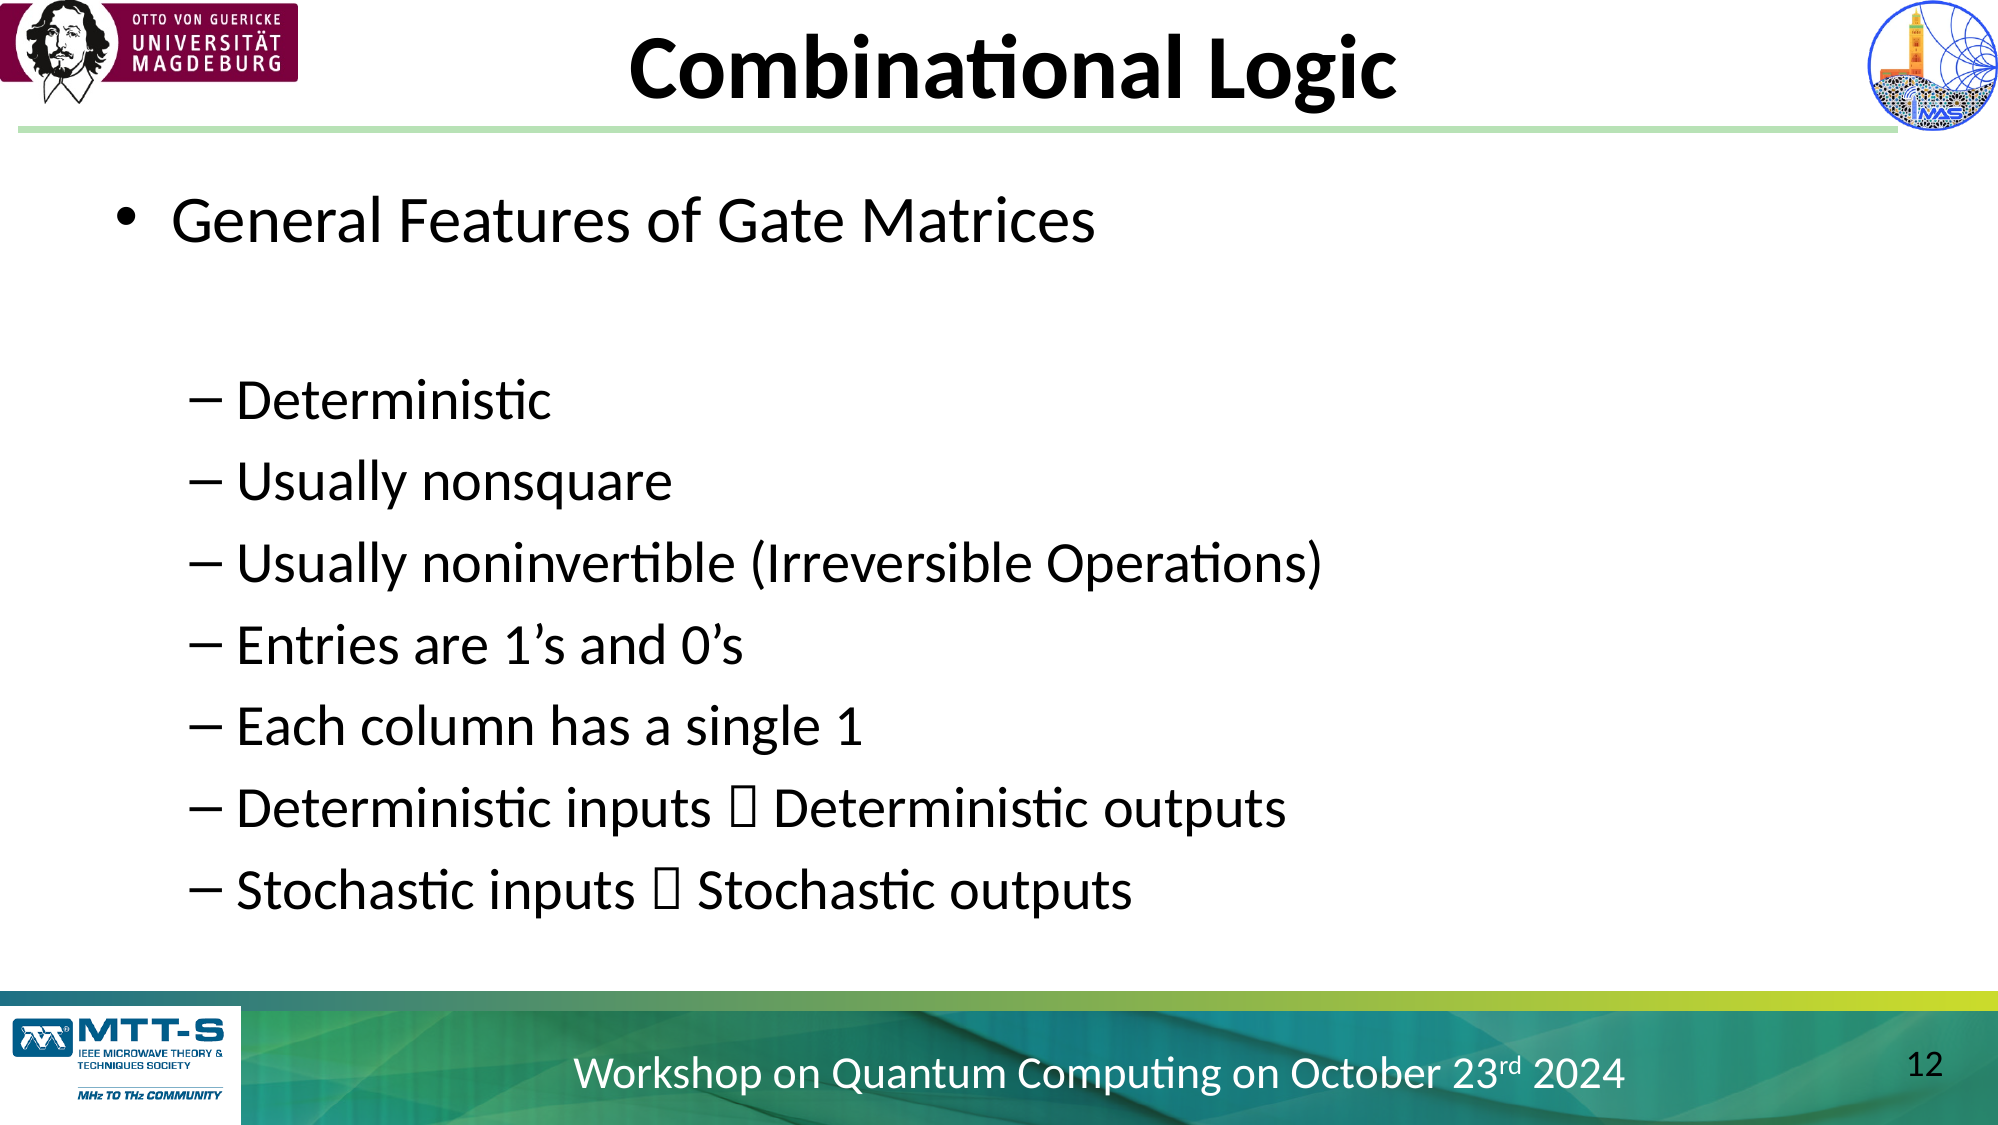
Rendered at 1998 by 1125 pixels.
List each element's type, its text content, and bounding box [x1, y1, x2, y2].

title Combinational Logic [217, 0, 1811, 140]
picture [0, 991, 1998, 1125]
list General Features of Gate Matrices Deterministic Usually nonsquare Usually noninvertible (Irreversible Operations) Entries are 1’s and 0’s Each column has a single 1 Deterministic inputs  Deterministic outputs Stochastic inputs  Stochastic outputs [99, 168, 1898, 982]
picture [0, 0, 217, 104]
picture [1867, 0, 1998, 131]
